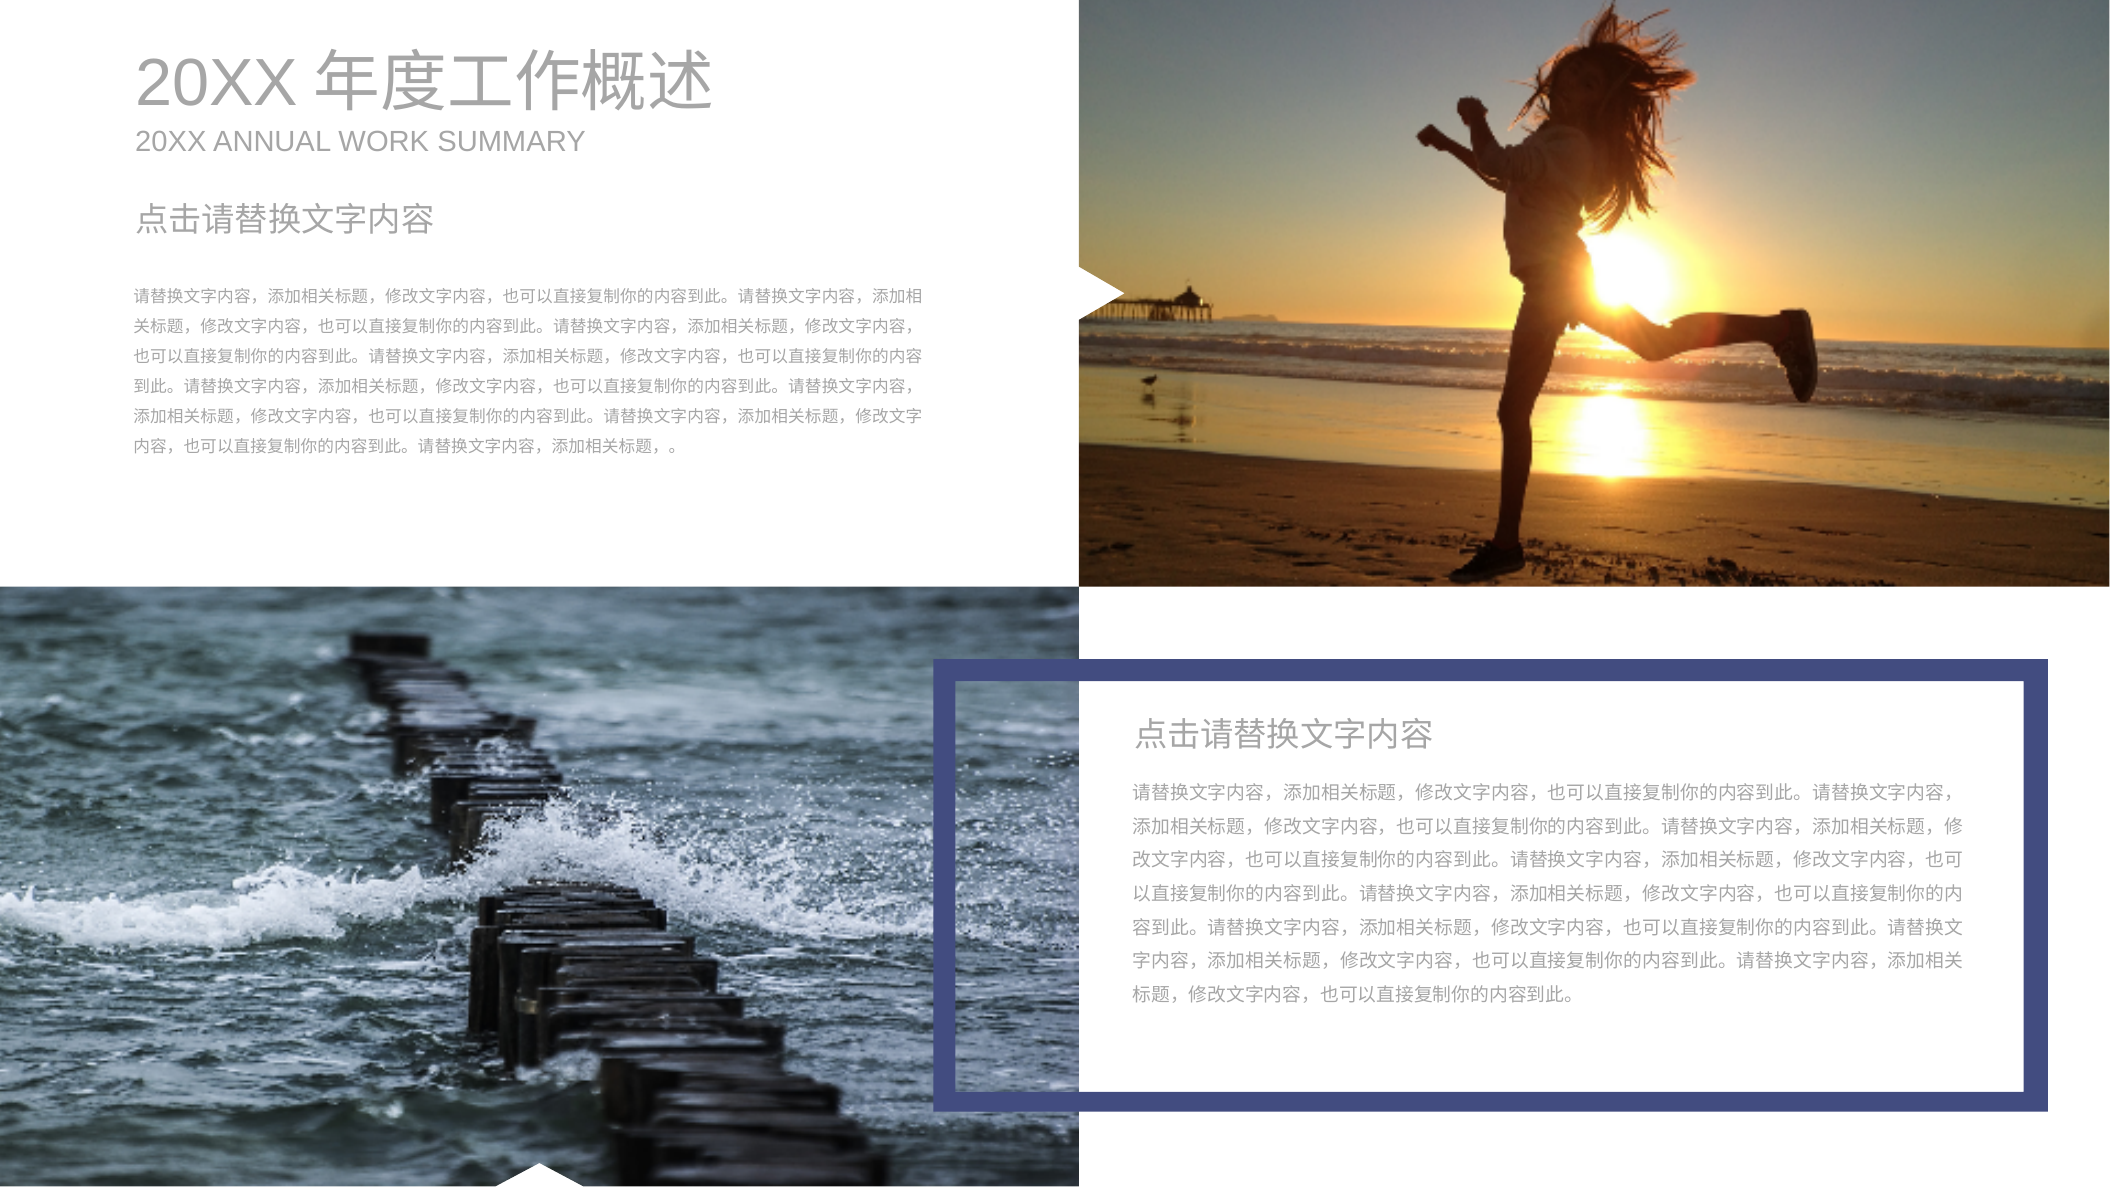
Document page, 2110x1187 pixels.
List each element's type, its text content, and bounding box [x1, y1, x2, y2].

text_box 20XX年度工作概述 [135, 38, 783, 119]
text_box 20XX ANNUAL WORK SUMMARY [135, 122, 596, 158]
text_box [933, 659, 2048, 1112]
text_box [0, 585, 1080, 1187]
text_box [133, 197, 924, 458]
text_box [1077, 0, 2110, 588]
